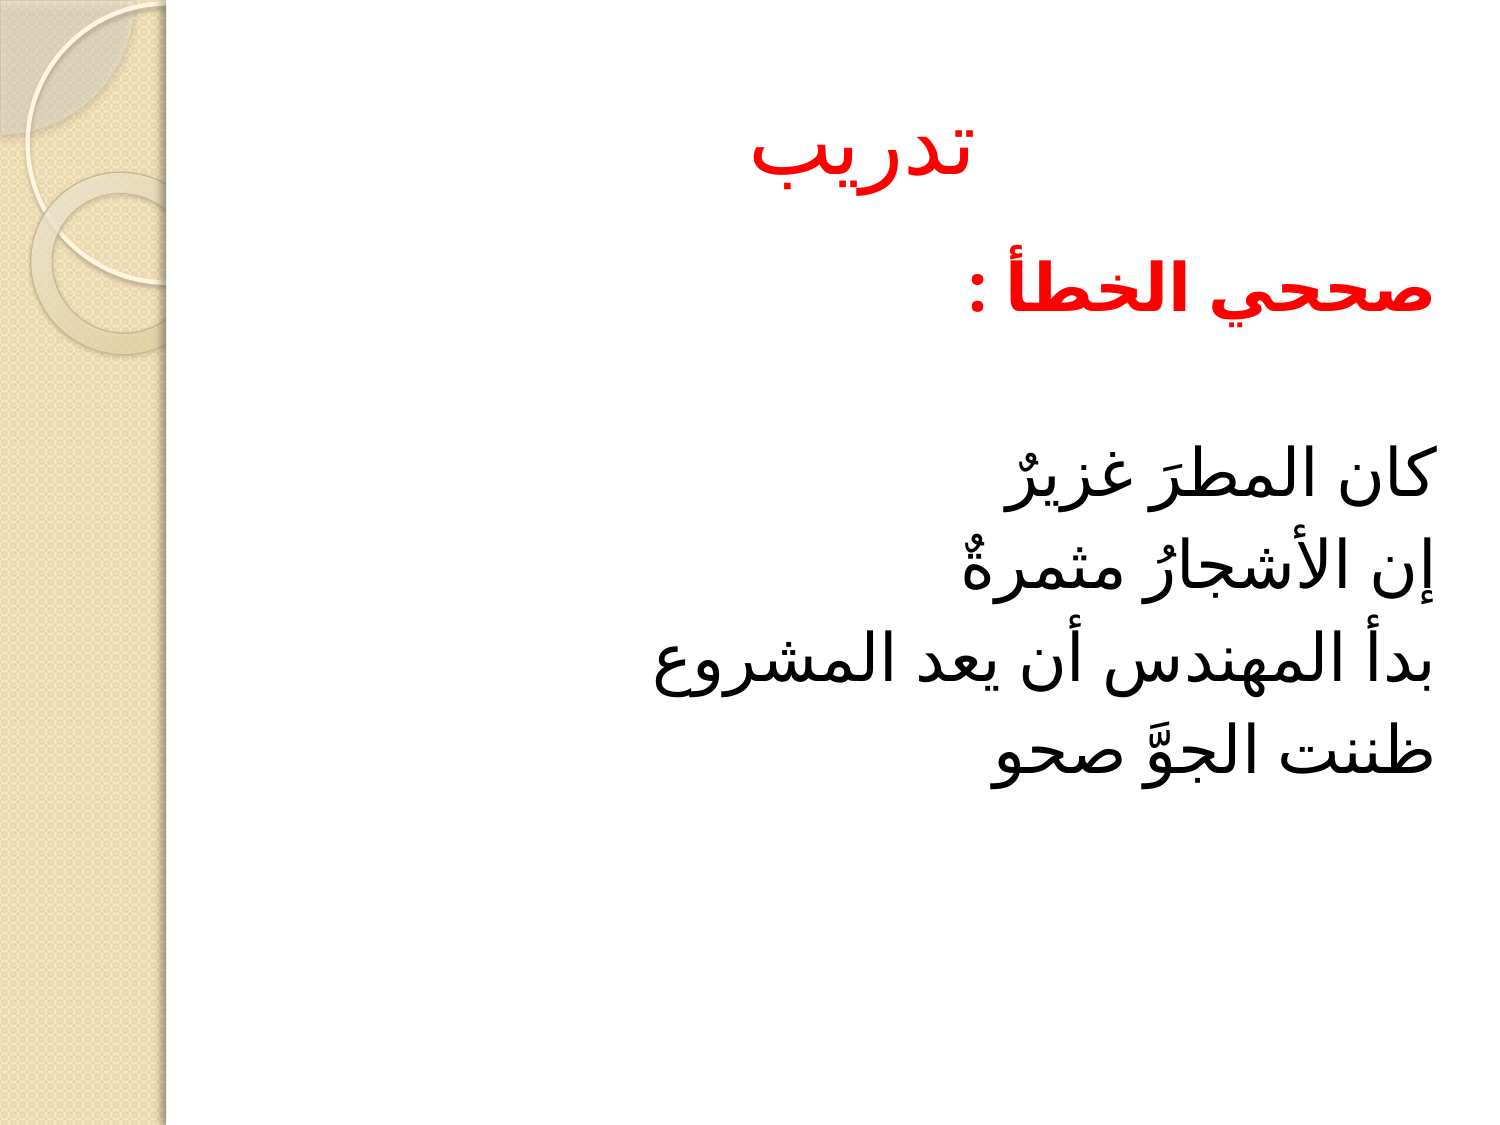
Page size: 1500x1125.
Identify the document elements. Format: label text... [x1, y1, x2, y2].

list صححي الخطأ : كان المطرَ غزيرٌ إن الأشجارُ مثمرةٌ بدأ المهندس أن يعد المشروع ظننت الجوَّ صحو [235, 237, 1466, 1025]
title تدريب [235, 45, 1466, 233]
